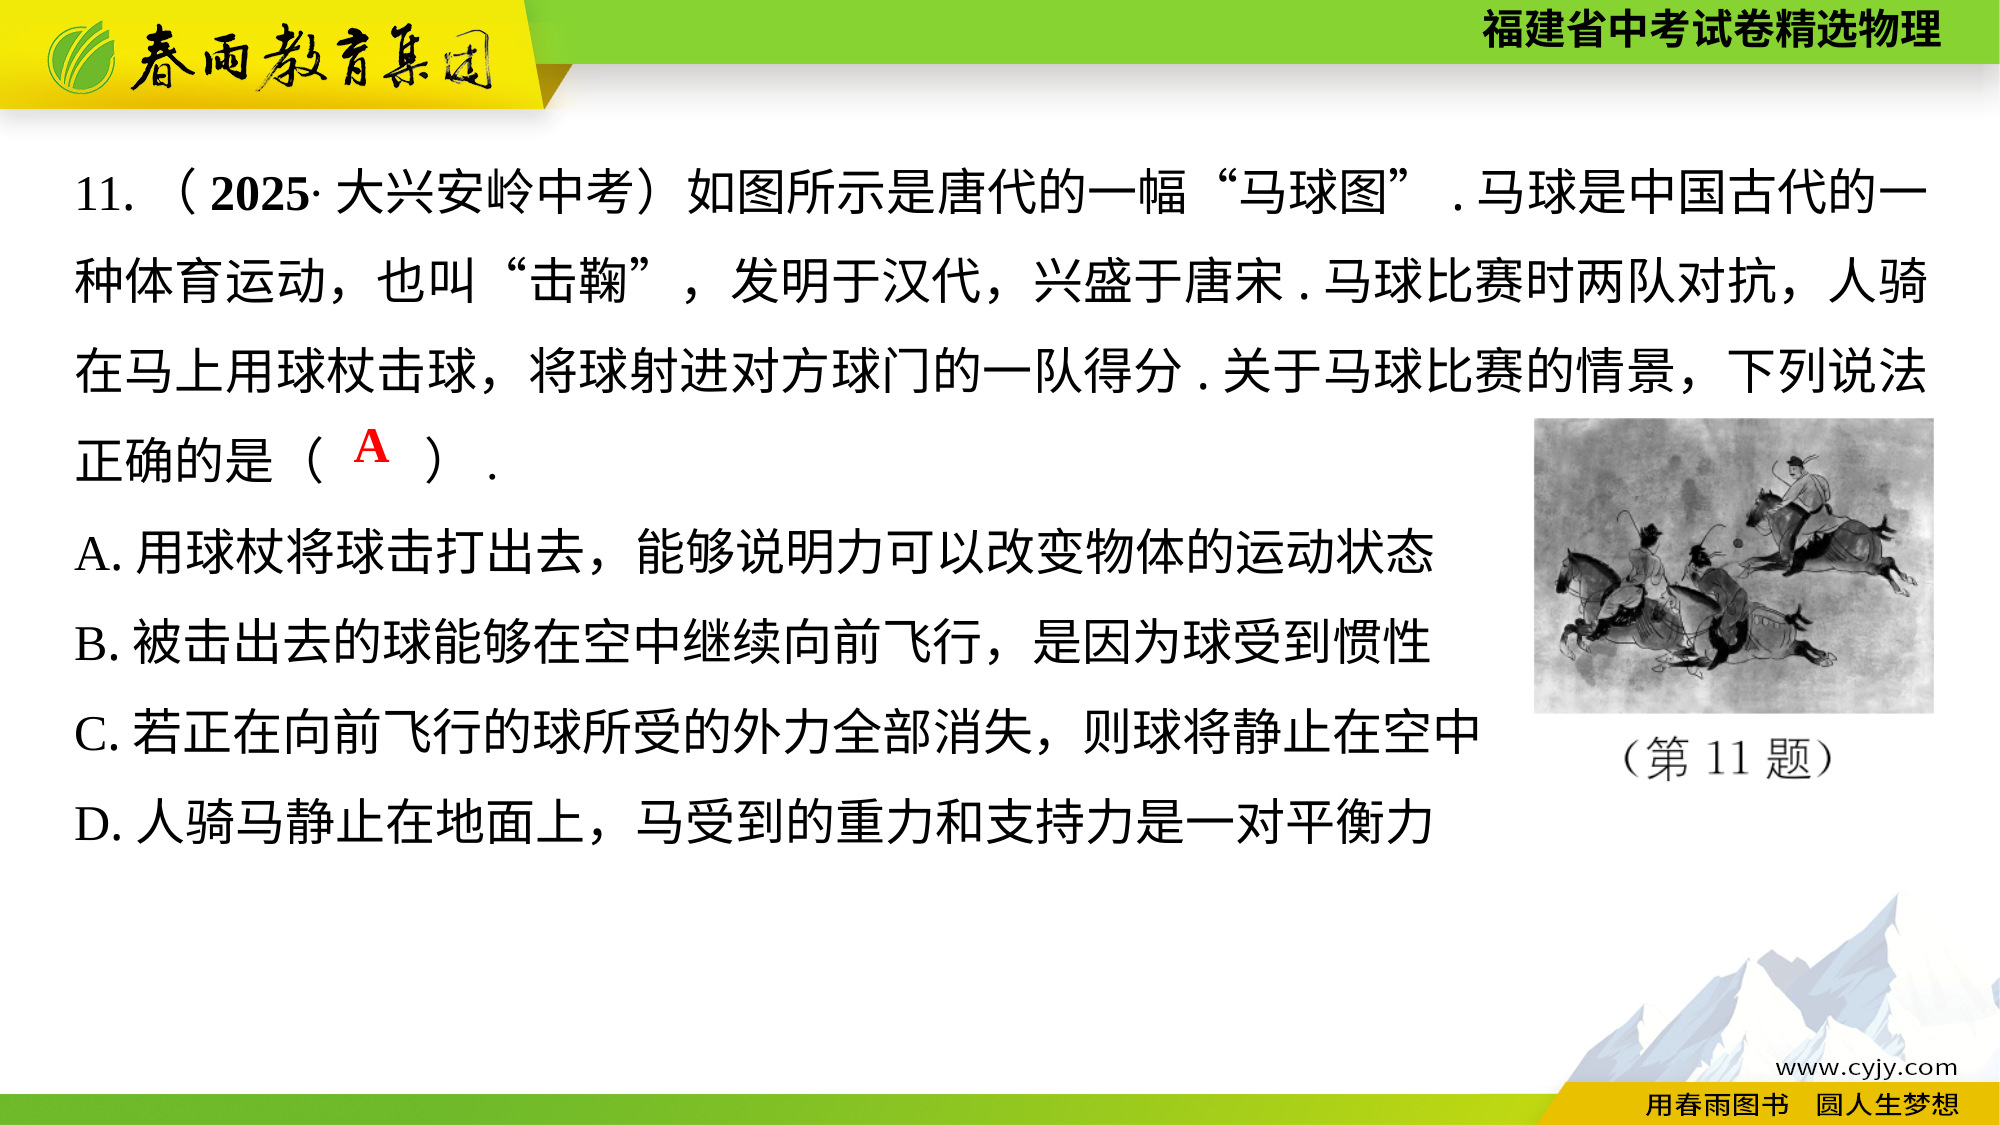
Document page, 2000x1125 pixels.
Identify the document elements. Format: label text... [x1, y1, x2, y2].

list 11.（2025∙大兴安岭中考）如图所示是唐代的一幅“马球图”.马球是中国古代的一种体育运动，也叫“击鞠”，发明于汉代，兴盛于唐宋.马球比赛时两队对抗，人骑在马上用球杖击球，将球射进对方球门的一队得分.关于马球比赛的情景，下列说法正确的是（ ）. A.用球杖将球击打出去，能够说明力可以改变物体的运动状态 B.被击出去的球能够在空中继续向前飞行，是因为球受到惯性 C.若正在向前飞行的球所受的外力全部消失，则球将静止在空中 D.人骑马静止在地面上，马受到的重力和支持力是一对平衡力 [59, 122, 1944, 865]
text_box A [338, 404, 405, 480]
picture [0, 0, 2000, 1125]
